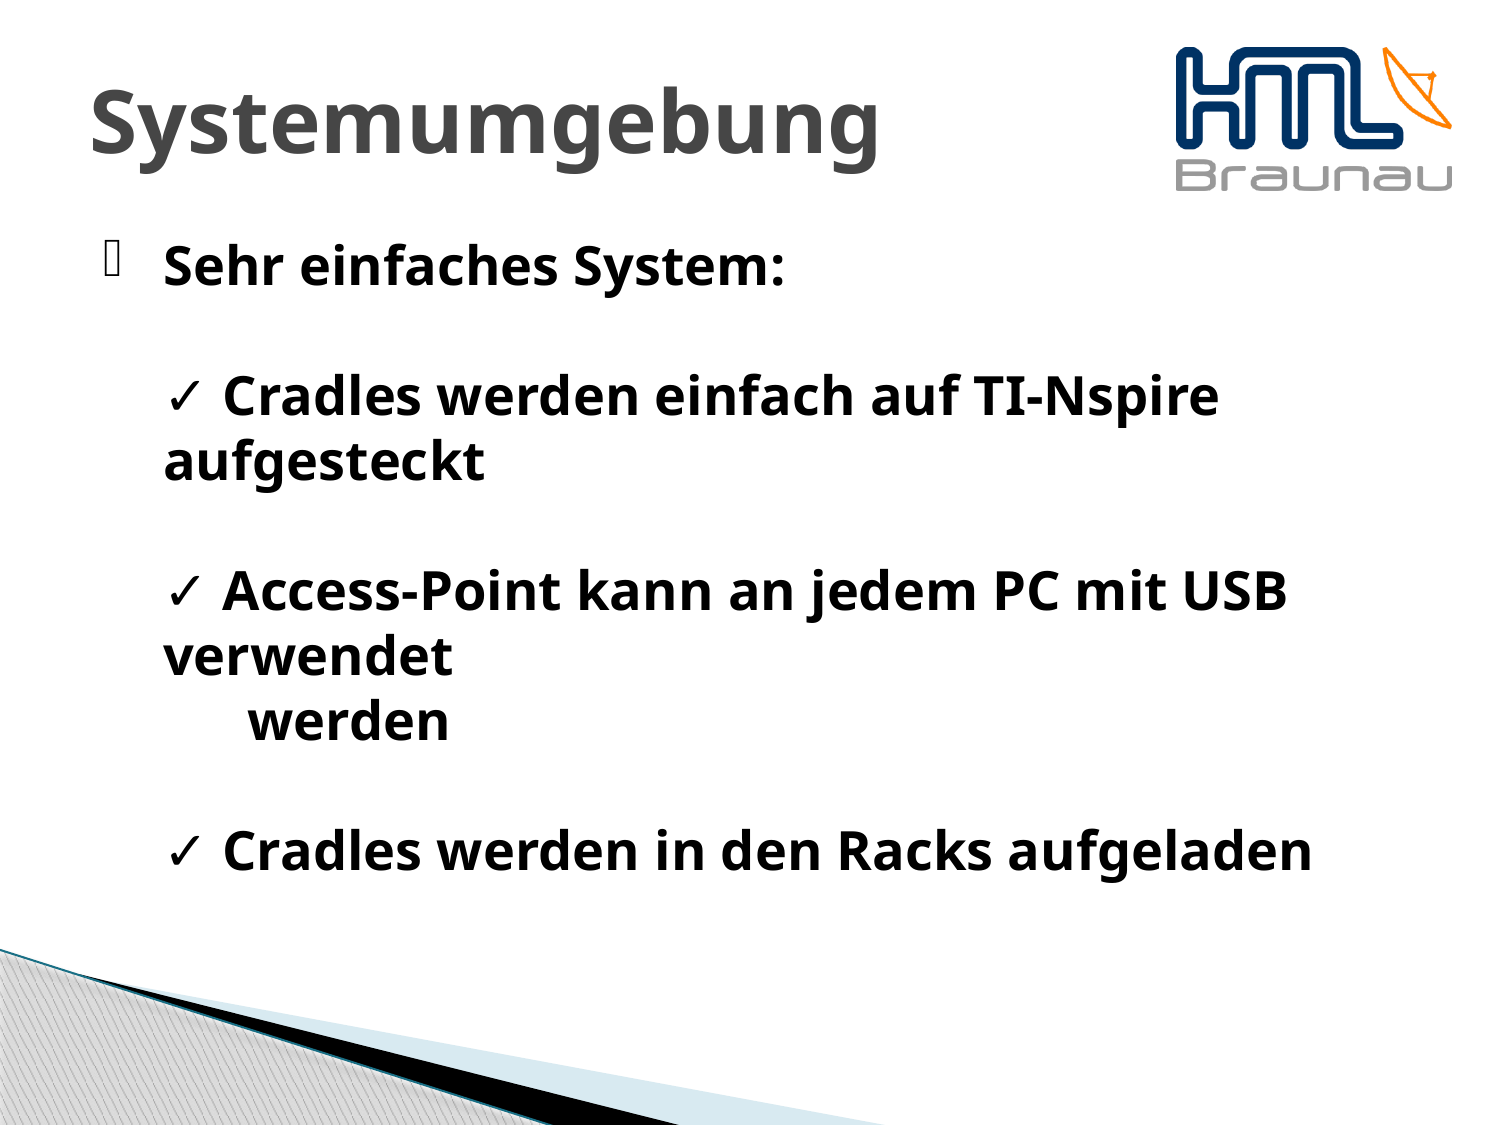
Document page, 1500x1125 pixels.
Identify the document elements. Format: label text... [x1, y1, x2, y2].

text_box Sehr einfaches System: ✓ Cradles werden einfach auf TI-Nspire aufgesteckt ✓ Access-Point kann an jedem PC mit USB verwendet werden ✓ Cradles werden in den Racks aufgeladen [88, 224, 1500, 1084]
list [1176, 47, 1453, 192]
title Systemumgebung [75, 45, 1208, 193]
